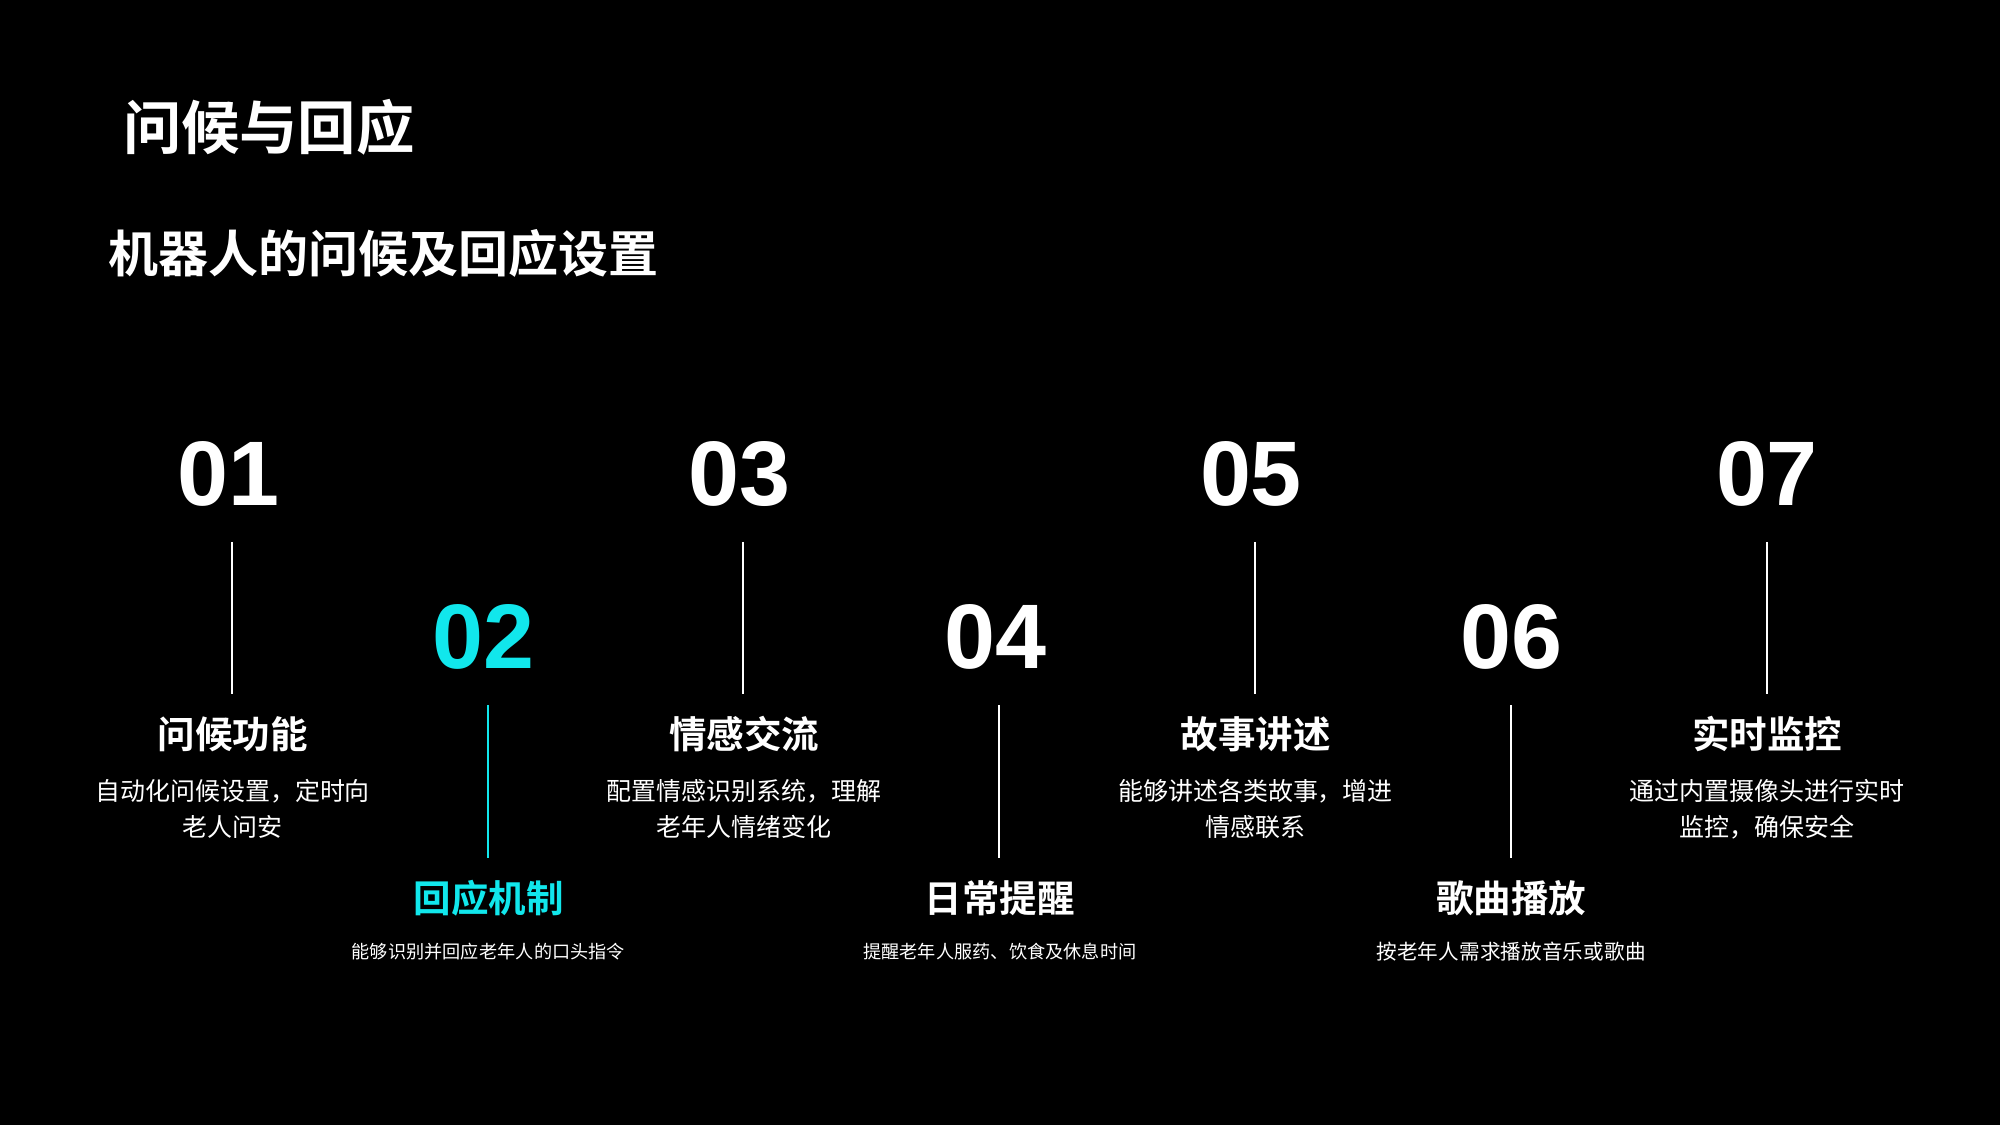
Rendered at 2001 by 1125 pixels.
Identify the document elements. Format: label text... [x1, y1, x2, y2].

title 问候与回应 [108, 21, 1890, 169]
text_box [42, 211, 1958, 983]
